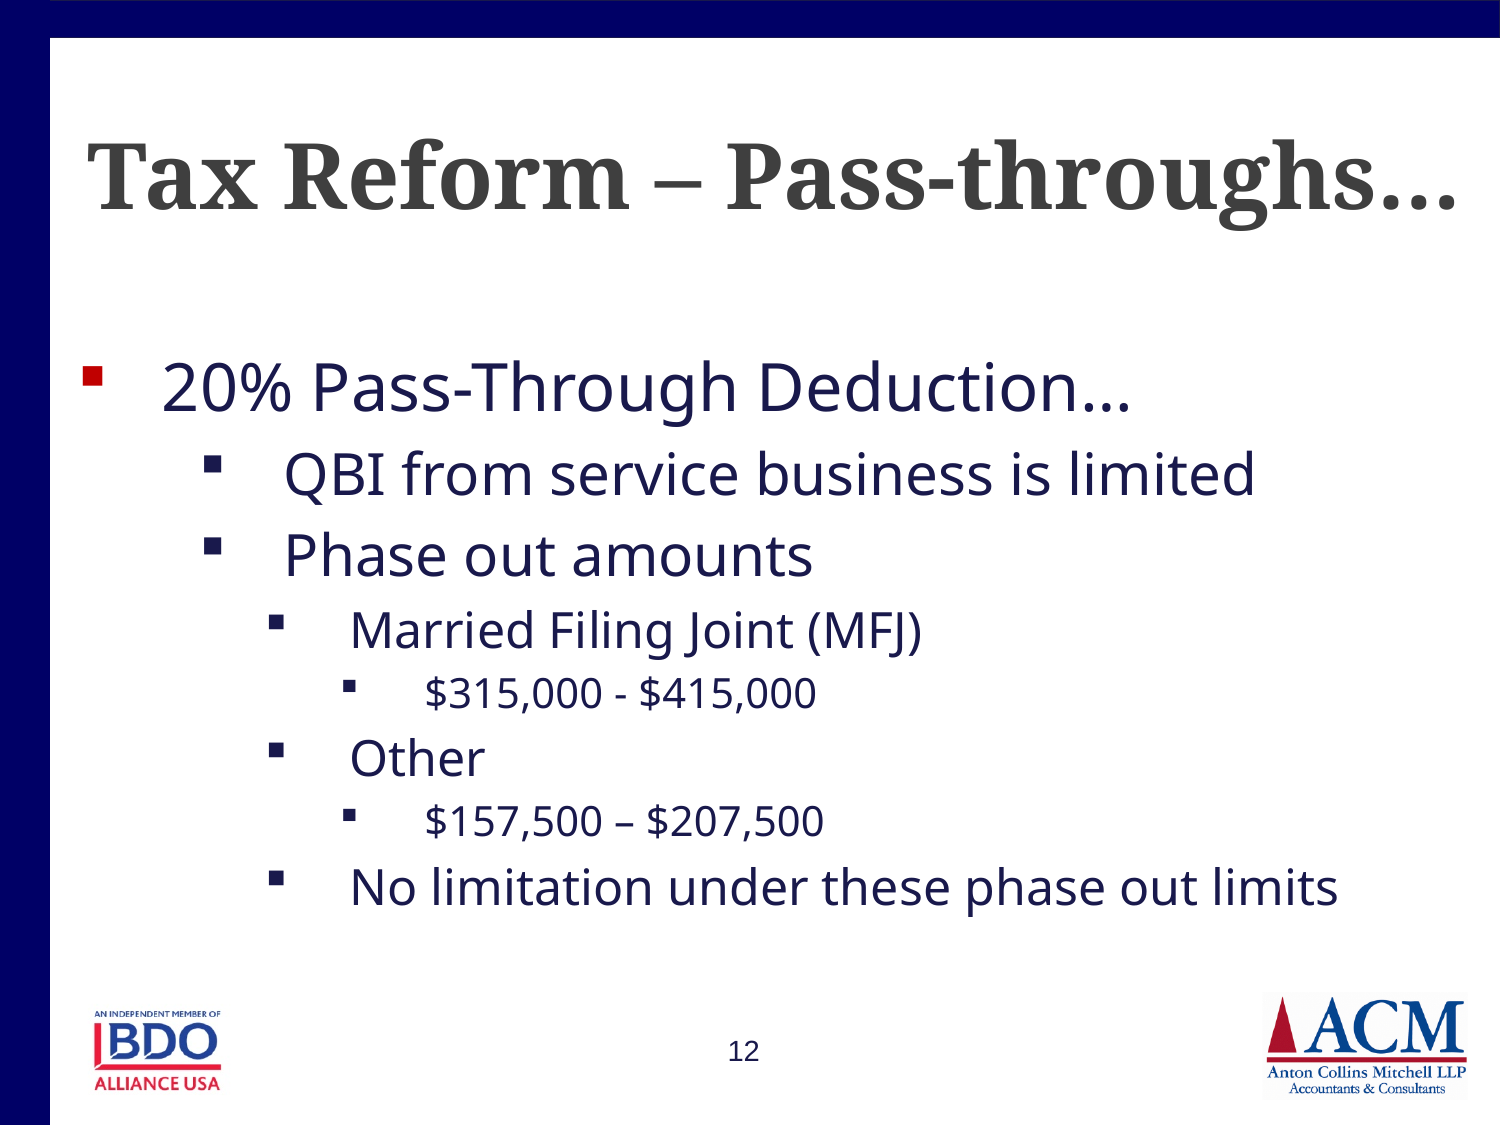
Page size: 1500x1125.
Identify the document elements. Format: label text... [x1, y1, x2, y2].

slide_number 12 [687, 1024, 776, 1101]
picture [75, 993, 238, 1108]
title Tax Reform – Pass-throughs… [49, 87, 1500, 258]
picture [1262, 993, 1468, 1100]
list 20% Pass-Through Deduction… QBI from service business is limited Phase out amounts Married Filing Joint (MFJ) $315,000 - $415,000 Other $157,500 – $207,500 No limitation under these phase out limits [62, 337, 1488, 993]
